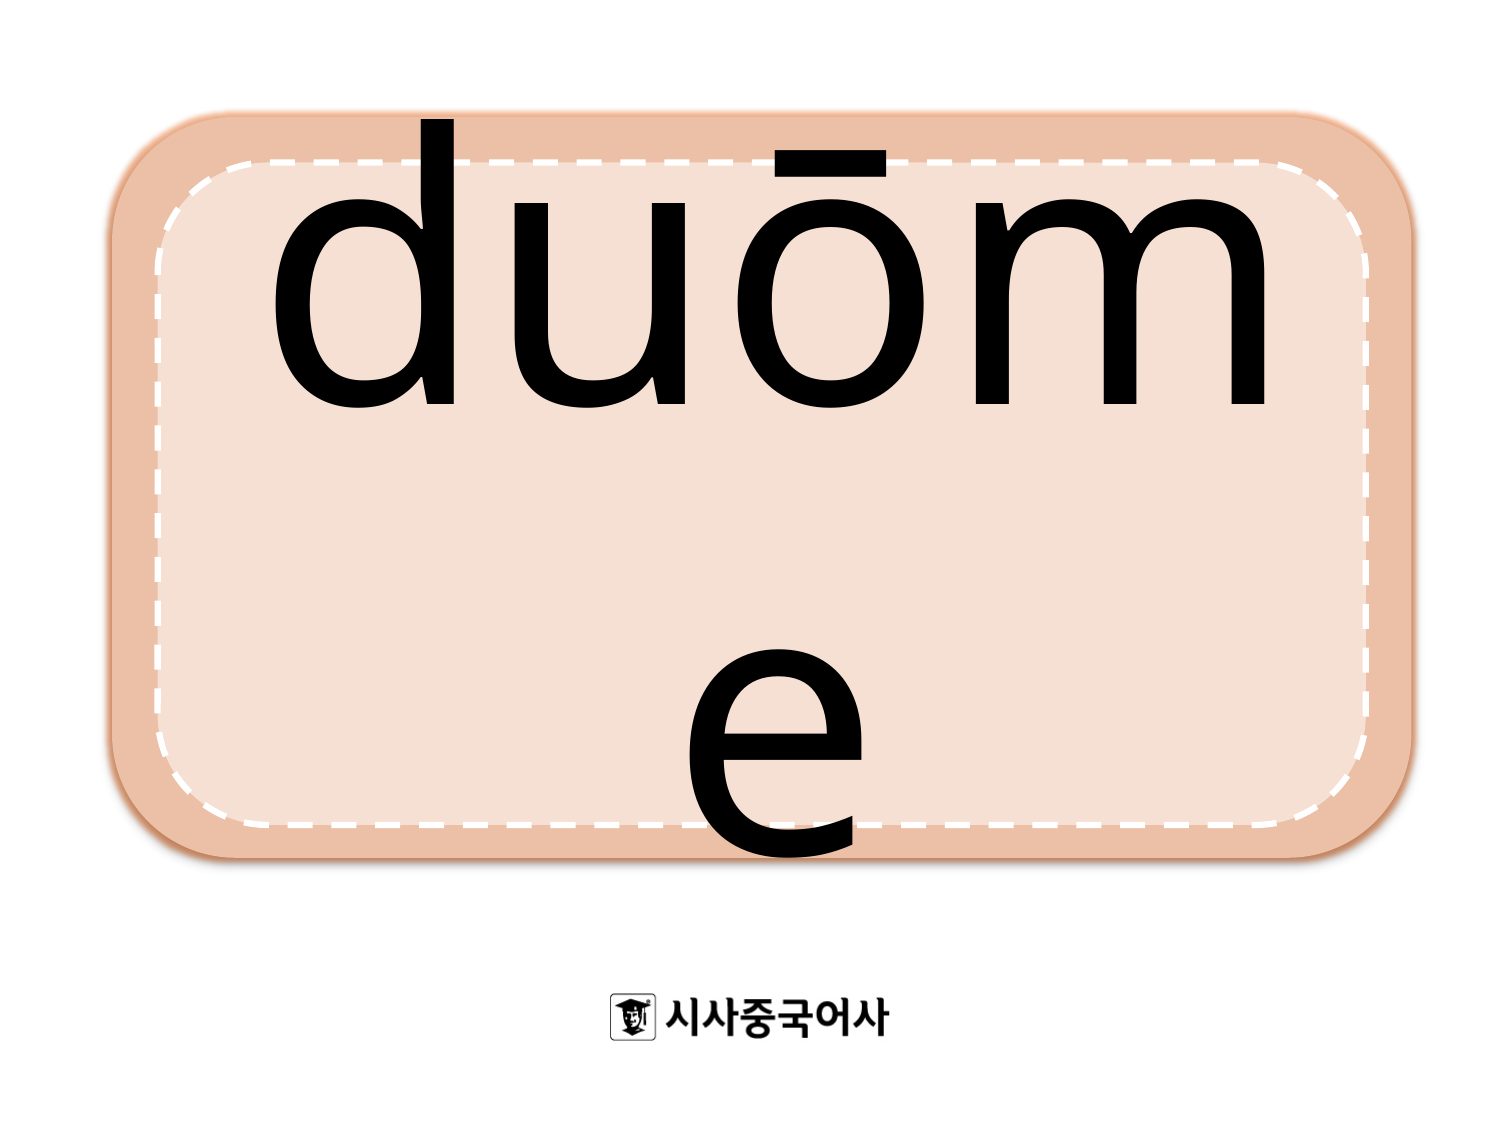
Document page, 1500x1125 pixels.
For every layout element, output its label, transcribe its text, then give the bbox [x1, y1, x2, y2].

text_box duōme [171, 148, 1380, 811]
picture [602, 987, 898, 1047]
